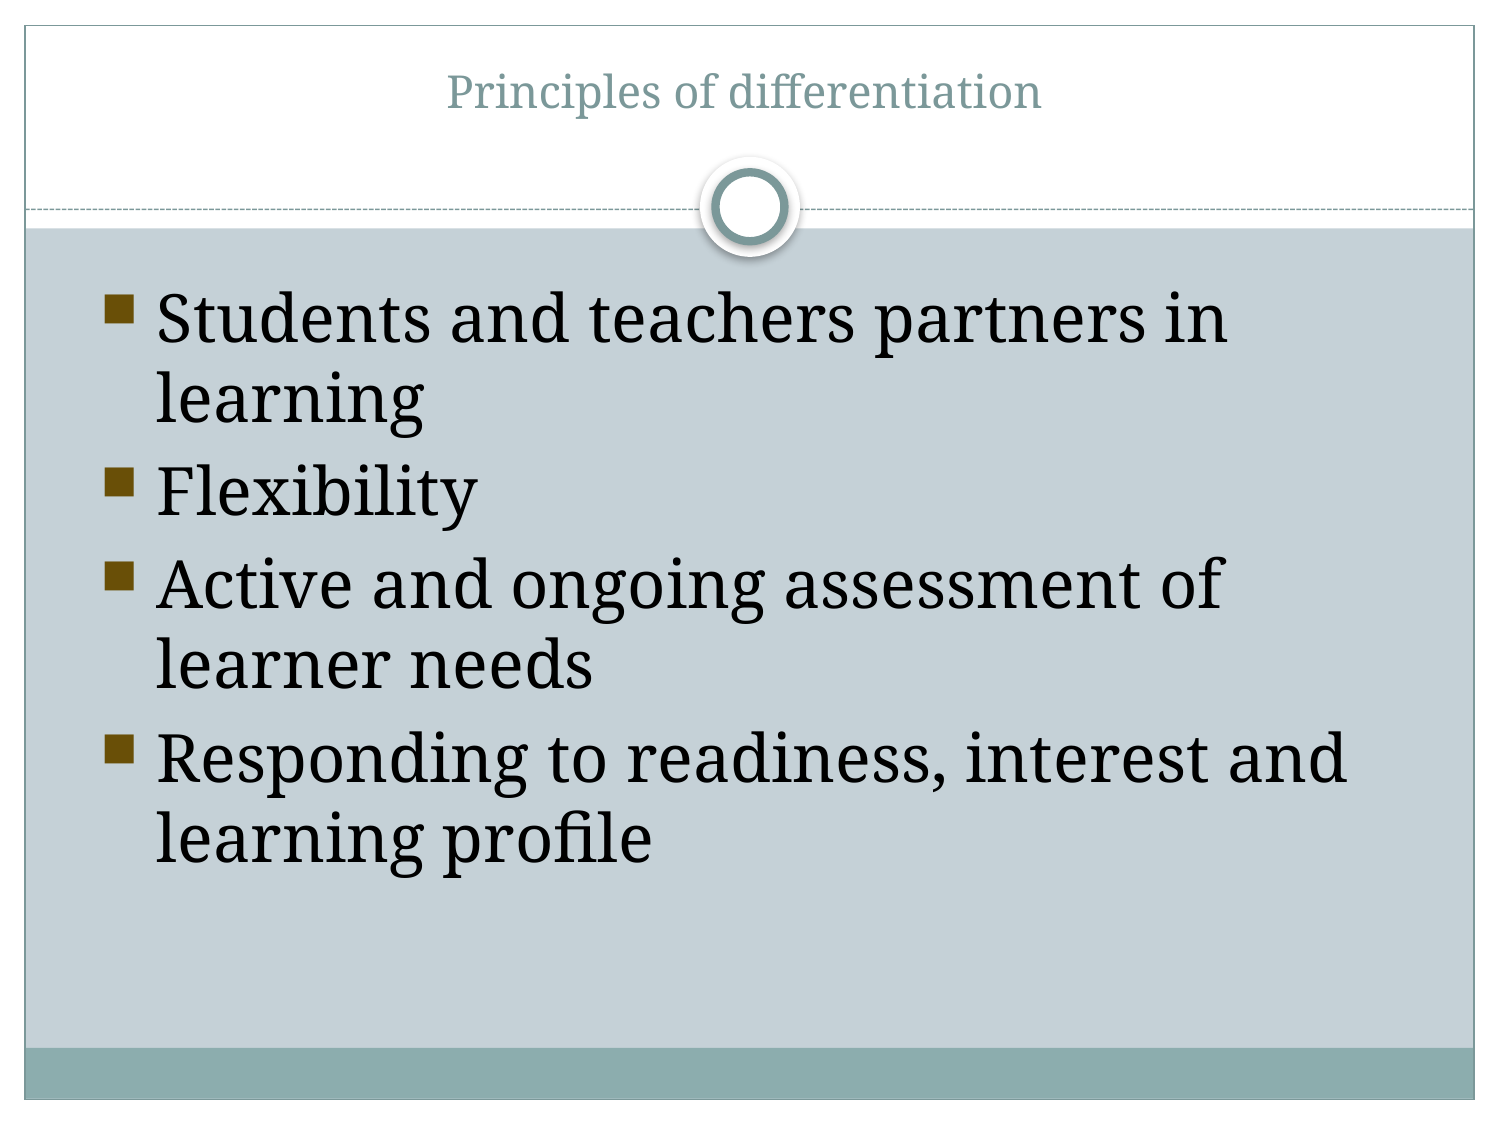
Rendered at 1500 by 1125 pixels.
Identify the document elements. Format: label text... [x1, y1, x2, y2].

title Principles of differentiation [44, 54, 1445, 180]
text_box Students and teachers partners in learning Flexibility Active and ongoing assessment of learner needs Responding to readiness, interest and learning profile [85, 268, 1417, 956]
